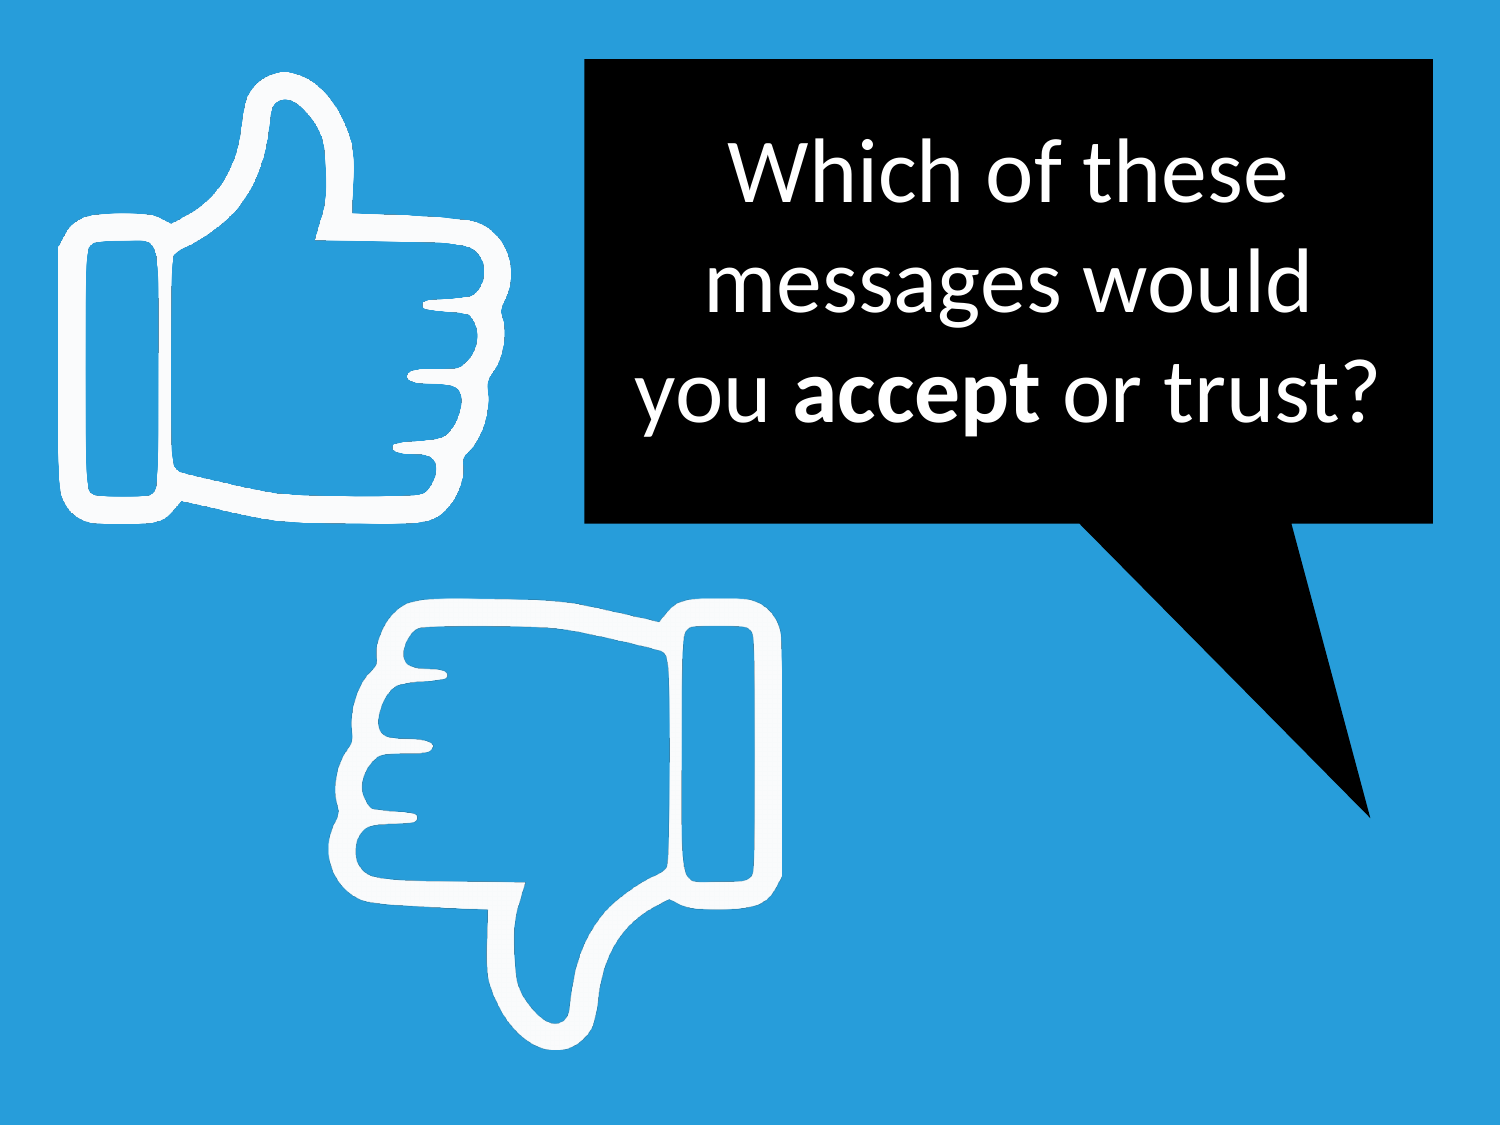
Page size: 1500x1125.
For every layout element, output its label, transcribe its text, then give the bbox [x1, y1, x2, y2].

text_box [583, 58, 1434, 819]
picture [328, 598, 782, 1050]
text_box Which of these messages would you accept or trust? [615, 103, 1403, 449]
picture [58, 72, 511, 524]
